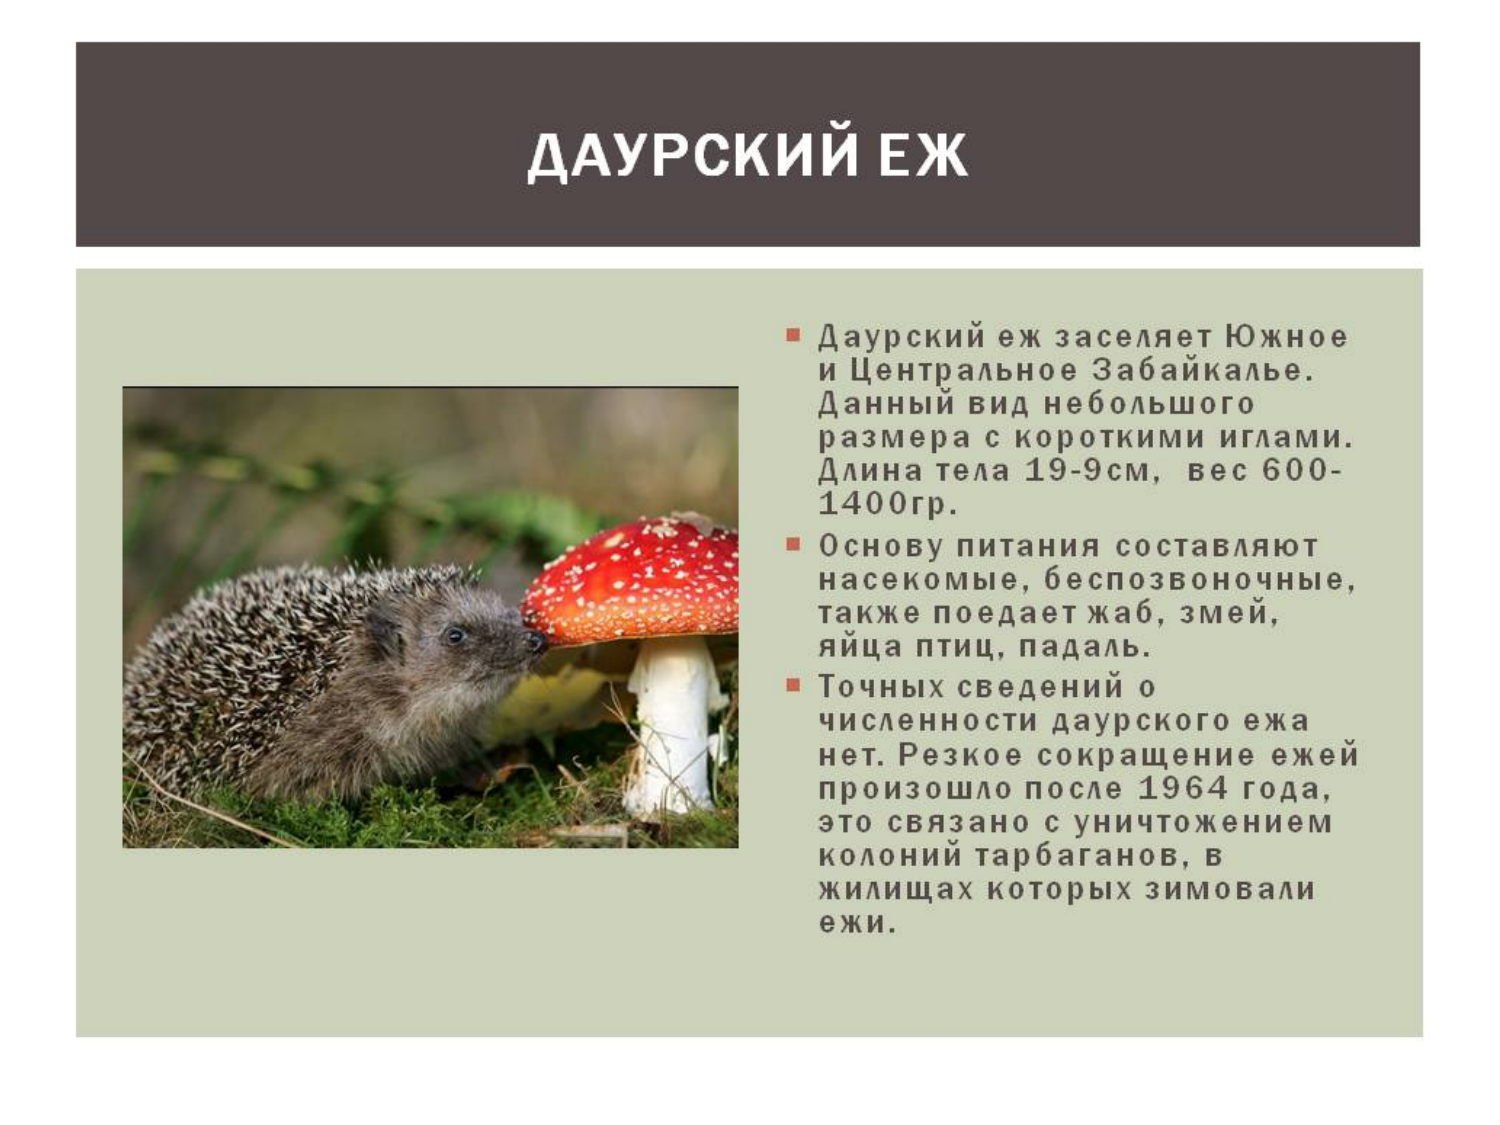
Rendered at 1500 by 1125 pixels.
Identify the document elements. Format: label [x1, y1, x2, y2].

list [52, 18, 1448, 1066]
